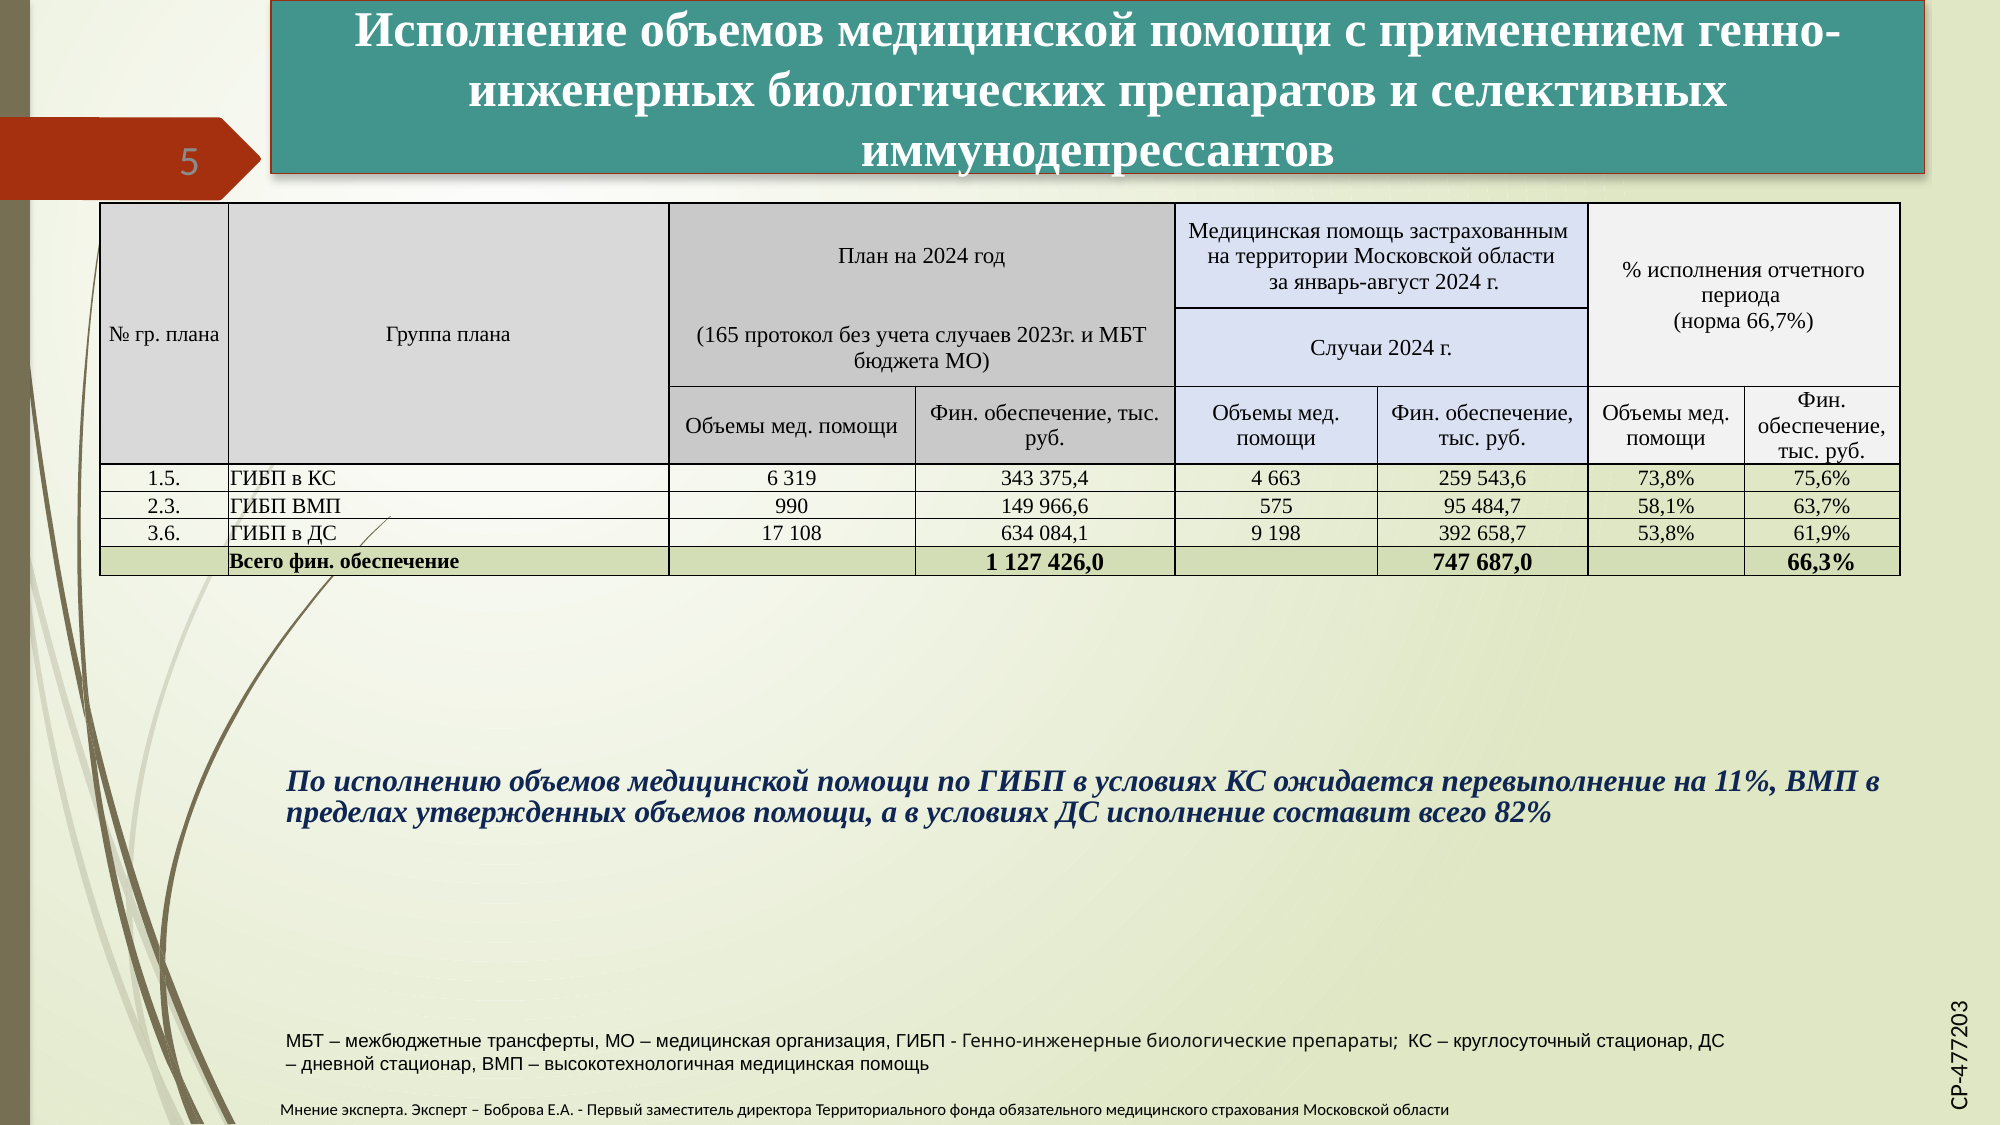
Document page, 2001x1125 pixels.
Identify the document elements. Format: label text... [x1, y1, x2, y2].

table_cell Случаи 2024 г. [1176, 309, 1587, 386]
table_cell 17 108 [670, 519, 915, 546]
table_cell 149 966,6 [916, 492, 1174, 518]
table_cell (165 протокол без учета случаев 2023г. и МБТ бюджета МО) [670, 308, 1174, 386]
table_cell 343 375,4 [916, 465, 1174, 491]
table_cell 63,7% [1745, 492, 1899, 518]
text_box Мнение эксперта. Эксперт – Боброва Е.А. - Первый заместитель директора Территориального фонда обязательного медицинского страхования Московской области [265, 1091, 1641, 1125]
table_cell [670, 547, 915, 575]
table_cell 634 084,1 [916, 519, 1174, 546]
table_cell Всего фин. обеспечение [229, 547, 668, 575]
table_cell 75,6% [1745, 465, 1899, 491]
table_cell 1.5. [101, 465, 228, 491]
table_cell [1176, 547, 1377, 575]
table_cell 990 [670, 492, 915, 518]
table_cell 66,3% [1745, 547, 1899, 575]
table_cell Объемы мед. помощи [670, 387, 915, 463]
table_cell Объемы мед. помощи [1589, 387, 1744, 463]
table_cell [1589, 547, 1744, 575]
table_cell 3.6. [101, 519, 228, 546]
text_box CP-477203 [1935, 899, 1980, 1125]
table_cell 53,8% [1589, 519, 1744, 546]
table_cell 2.3. [101, 492, 228, 518]
table_cell 61,9% [1745, 519, 1899, 546]
table_cell 73,8% [1589, 465, 1744, 491]
table_cell 58,1% [1589, 492, 1744, 518]
table_cell Фин. обеспечение, тыс. руб. [1745, 387, 1899, 463]
table_header Медицинская помощь застрахованным на территории Московской области за январь-август 2024 г. [1176, 204, 1587, 307]
table_cell Фин. обеспечение, тыс. руб. [916, 387, 1174, 463]
text_box По исполнению объемов медицинской помощи по ГИБП в условиях КС ожидается перевыполнение на 11%, ВМП в пределах утвержденных объемов помощи, а в условиях ДС исполнение составит всего 82% [271, 662, 1945, 964]
table_cell 95 484,7 [1378, 492, 1587, 518]
table_cell 392 658,7 [1378, 519, 1587, 546]
table_cell [101, 547, 228, 575]
text_box МБТ – межбюджетные трансферты, МО – медицинская организация, ГИБП - Генно-инженерные биологические препараты; КС – круглосуточный стационар, ДС – дневной стационар, ВМП – высокотехнологичная медицинская помощь [271, 1021, 1747, 1082]
table_cell Фин. обеспечение, тыс. руб. [1378, 387, 1587, 463]
table_header План на 2024 год [670, 204, 1174, 308]
table_header % исполнения отчетного периода (норма 66,7%) [1589, 204, 1899, 386]
slide_number 5 [87, 129, 216, 190]
table_cell 259 543,6 [1378, 465, 1587, 491]
table_cell 9 198 [1176, 519, 1377, 546]
text_box Исполнение объемов медицинской помощи с применением генно-инженерных биологических препаратов и селективных иммунодепрессантов [270, 0, 1925, 174]
table_cell ГИБП в КС [229, 465, 668, 491]
table_header № гр. плана [101, 204, 228, 463]
table_cell ГИБП ВМП [229, 492, 668, 518]
table_cell 1 127 426,0 [916, 547, 1174, 575]
table_cell ГИБП в ДС [229, 519, 668, 546]
table_cell 4 663 [1176, 465, 1377, 491]
table_cell 747 687,0 [1378, 547, 1587, 575]
table_header Группа плана [229, 204, 668, 463]
table_cell 6 319 [670, 465, 915, 491]
table_cell Объемы мед. помощи [1176, 387, 1377, 463]
table_cell 575 [1176, 492, 1377, 518]
